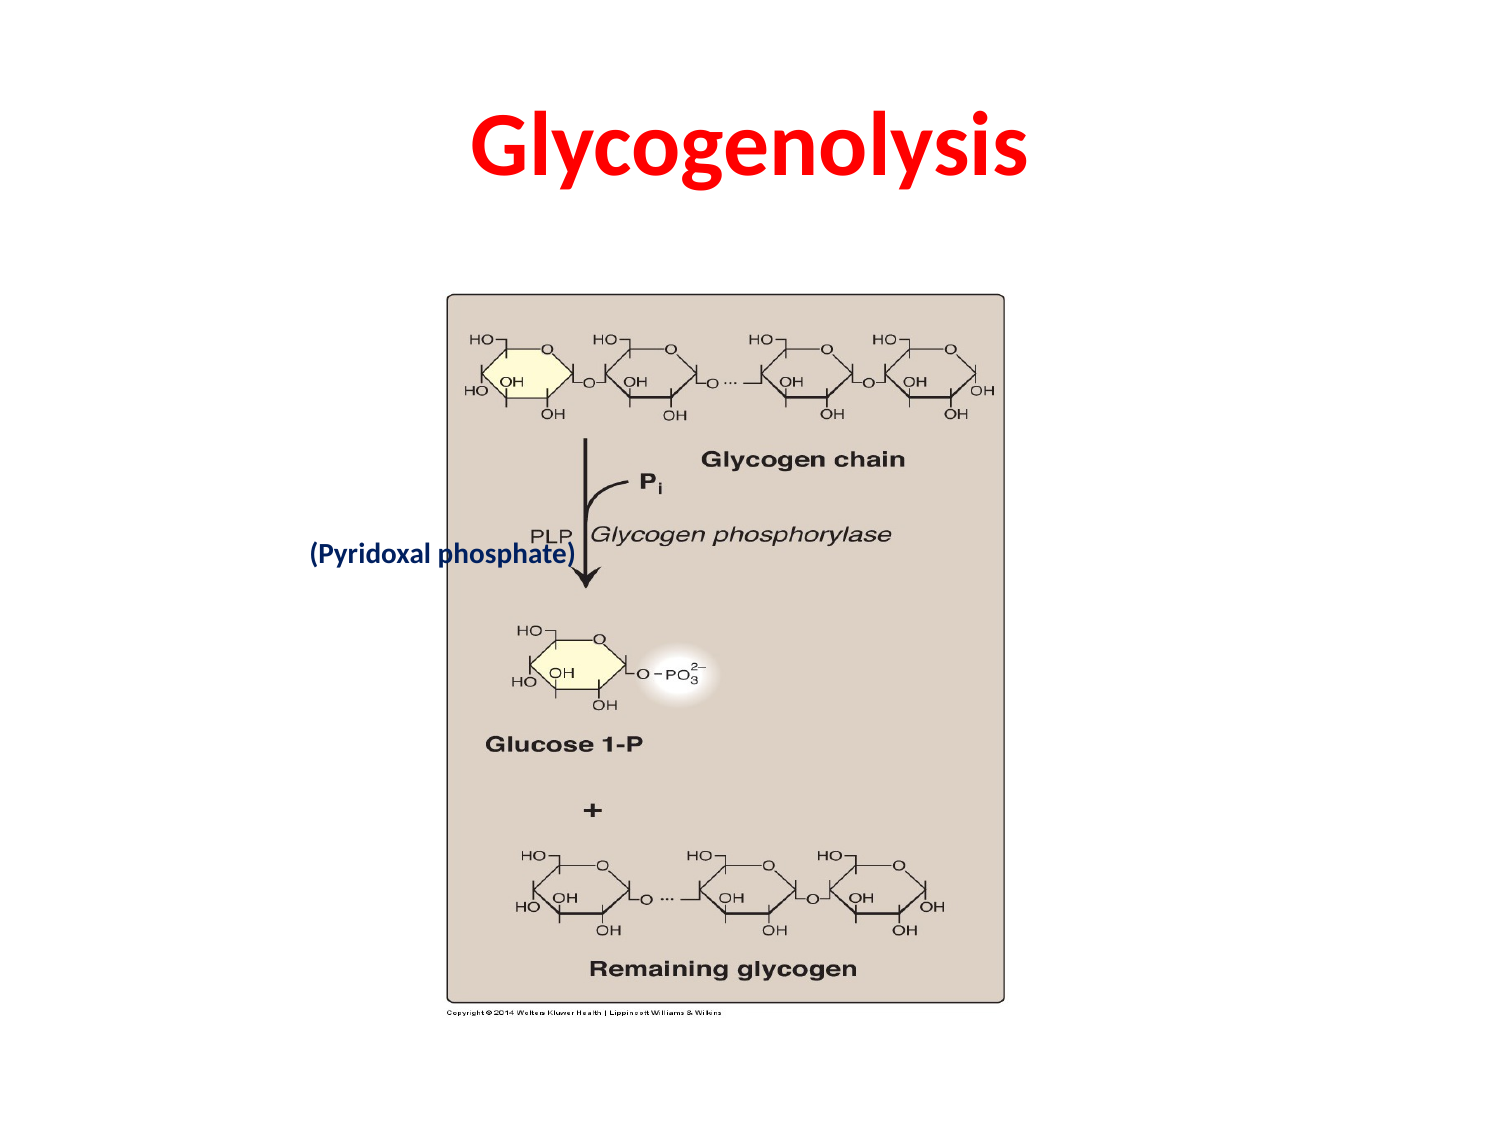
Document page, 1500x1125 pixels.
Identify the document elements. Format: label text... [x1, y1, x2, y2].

title Glycogenolysis [75, 45, 1425, 233]
text_box (Pyridoxal phosphate) [294, 527, 437, 577]
picture [442, 290, 1009, 1019]
